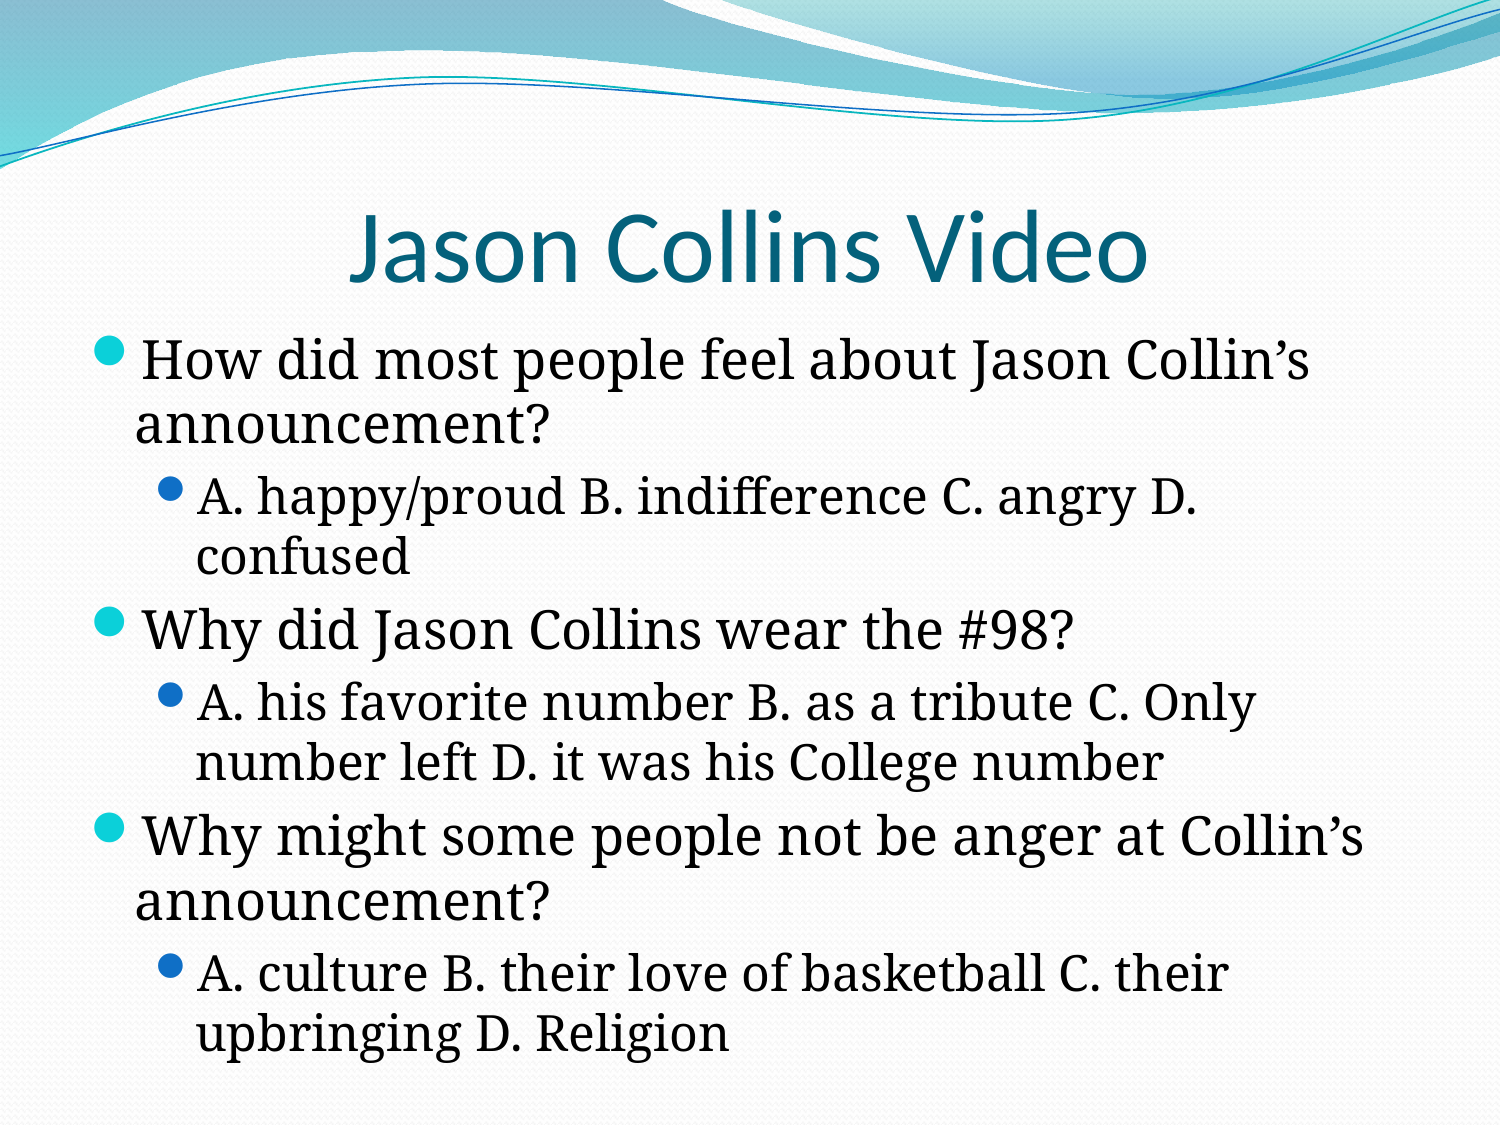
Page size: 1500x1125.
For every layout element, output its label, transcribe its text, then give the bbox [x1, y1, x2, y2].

title Jason Collins Video [74, 115, 1426, 304]
list How did most people feel about Jason Collin’s announcement? A. happy/proud B. indifference C. angry D. confused Why did Jason Collins wear the #98? A. his favorite number B. as a tribute C. Only number left D. it was his College number Why might some people not be anger at Collin’s announcement? A. culture B. their love of basketball C. their upbringing D. Religion [74, 317, 1426, 1038]
